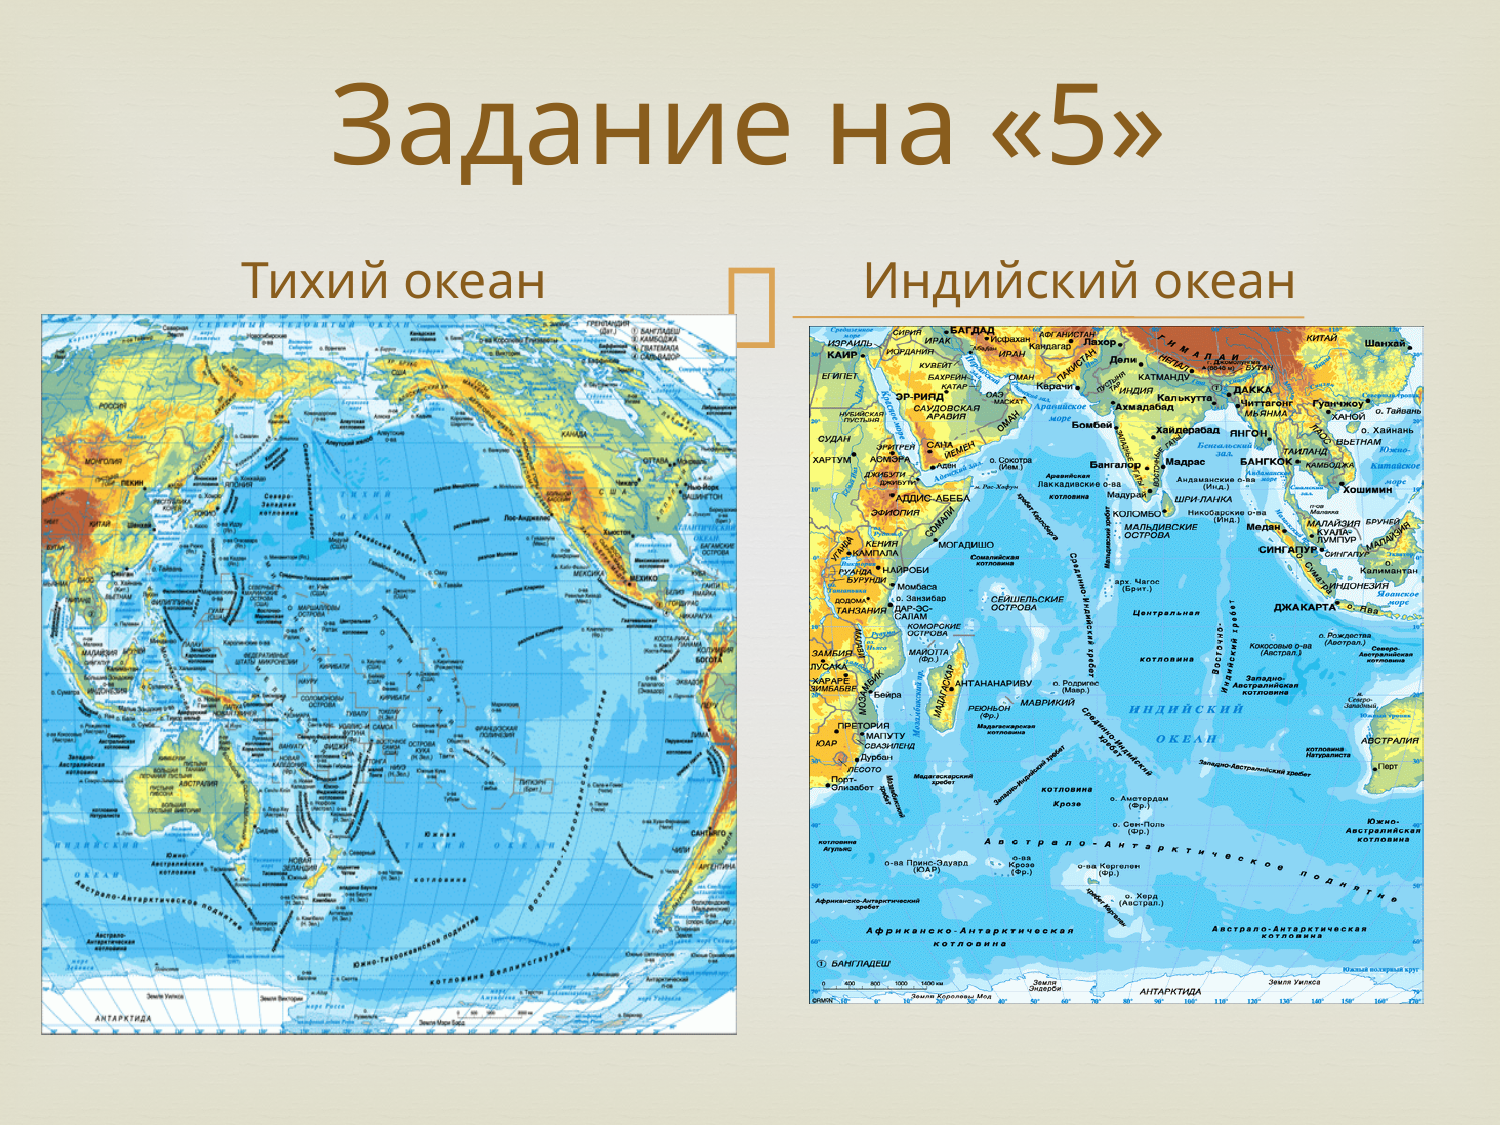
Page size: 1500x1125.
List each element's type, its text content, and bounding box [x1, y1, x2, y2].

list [40, 313, 738, 1036]
list Тихий океан [112, 208, 677, 312]
title Задание на «5» [112, 54, 1386, 185]
list Индийский океан [797, 208, 1363, 317]
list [808, 325, 1424, 1004]
